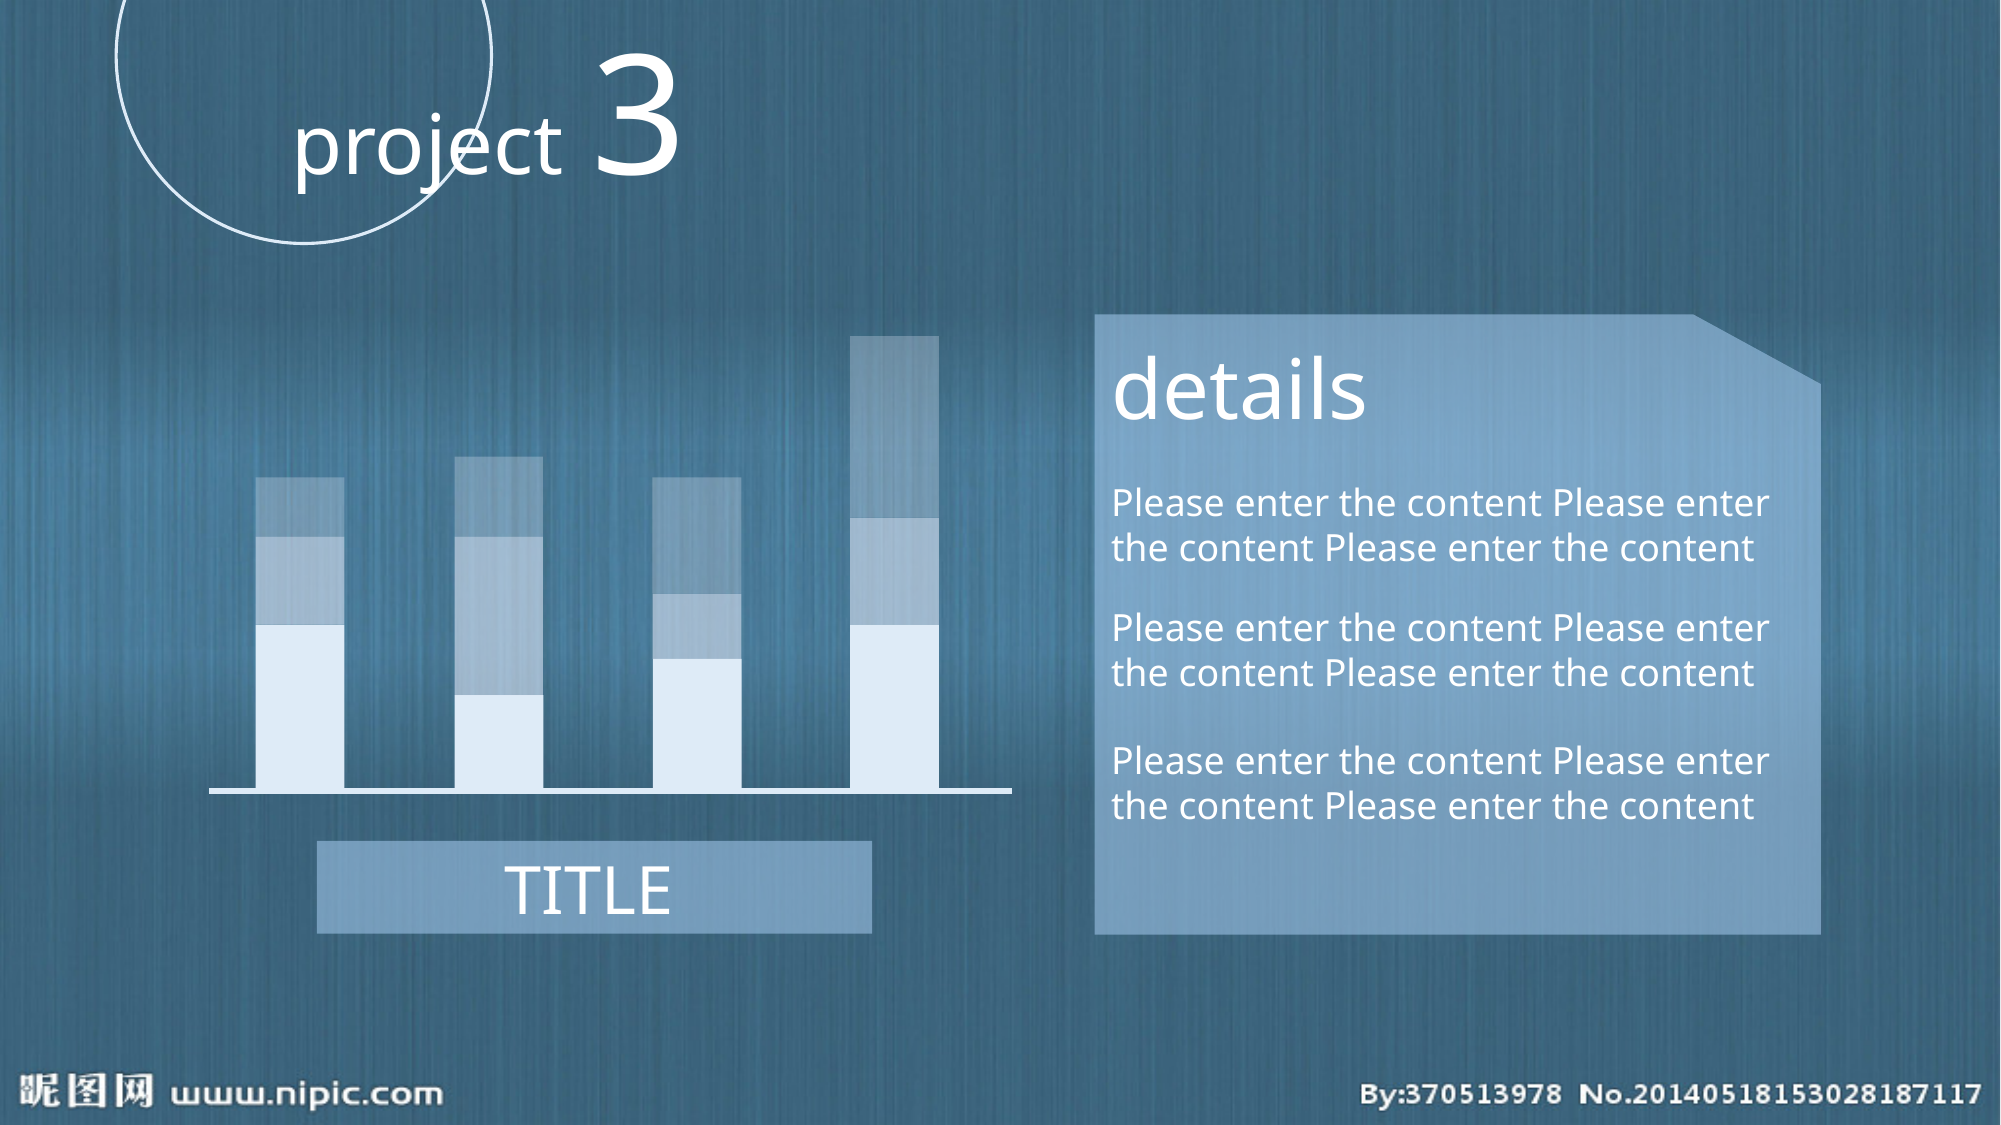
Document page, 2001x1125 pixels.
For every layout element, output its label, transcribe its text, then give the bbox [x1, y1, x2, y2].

text_box [454, 696, 544, 790]
text_box Please enter the content Please enter the content Please enter the content [1096, 596, 1790, 702]
text_box [849, 519, 940, 626]
text_box TITLE [308, 840, 871, 936]
text_box details [1096, 328, 1532, 444]
text_box [115, 0, 485, 245]
text_box project 3 [276, 1, 798, 216]
picture [0, 0, 2001, 1125]
text_box [255, 476, 345, 538]
text_box [454, 456, 544, 538]
text_box [849, 626, 940, 790]
text_box [454, 538, 544, 696]
text_box [255, 625, 345, 790]
text_box Please enter the content Please enter the content Please enter the content [1096, 471, 1790, 576]
text_box [849, 335, 940, 519]
text_box [652, 594, 742, 660]
text_box [651, 476, 743, 594]
text_box Please enter the content Please enter the content Please enter the content [1096, 729, 1790, 835]
text_box [255, 538, 345, 625]
text_box [1093, 313, 1822, 936]
text_box [652, 658, 743, 790]
